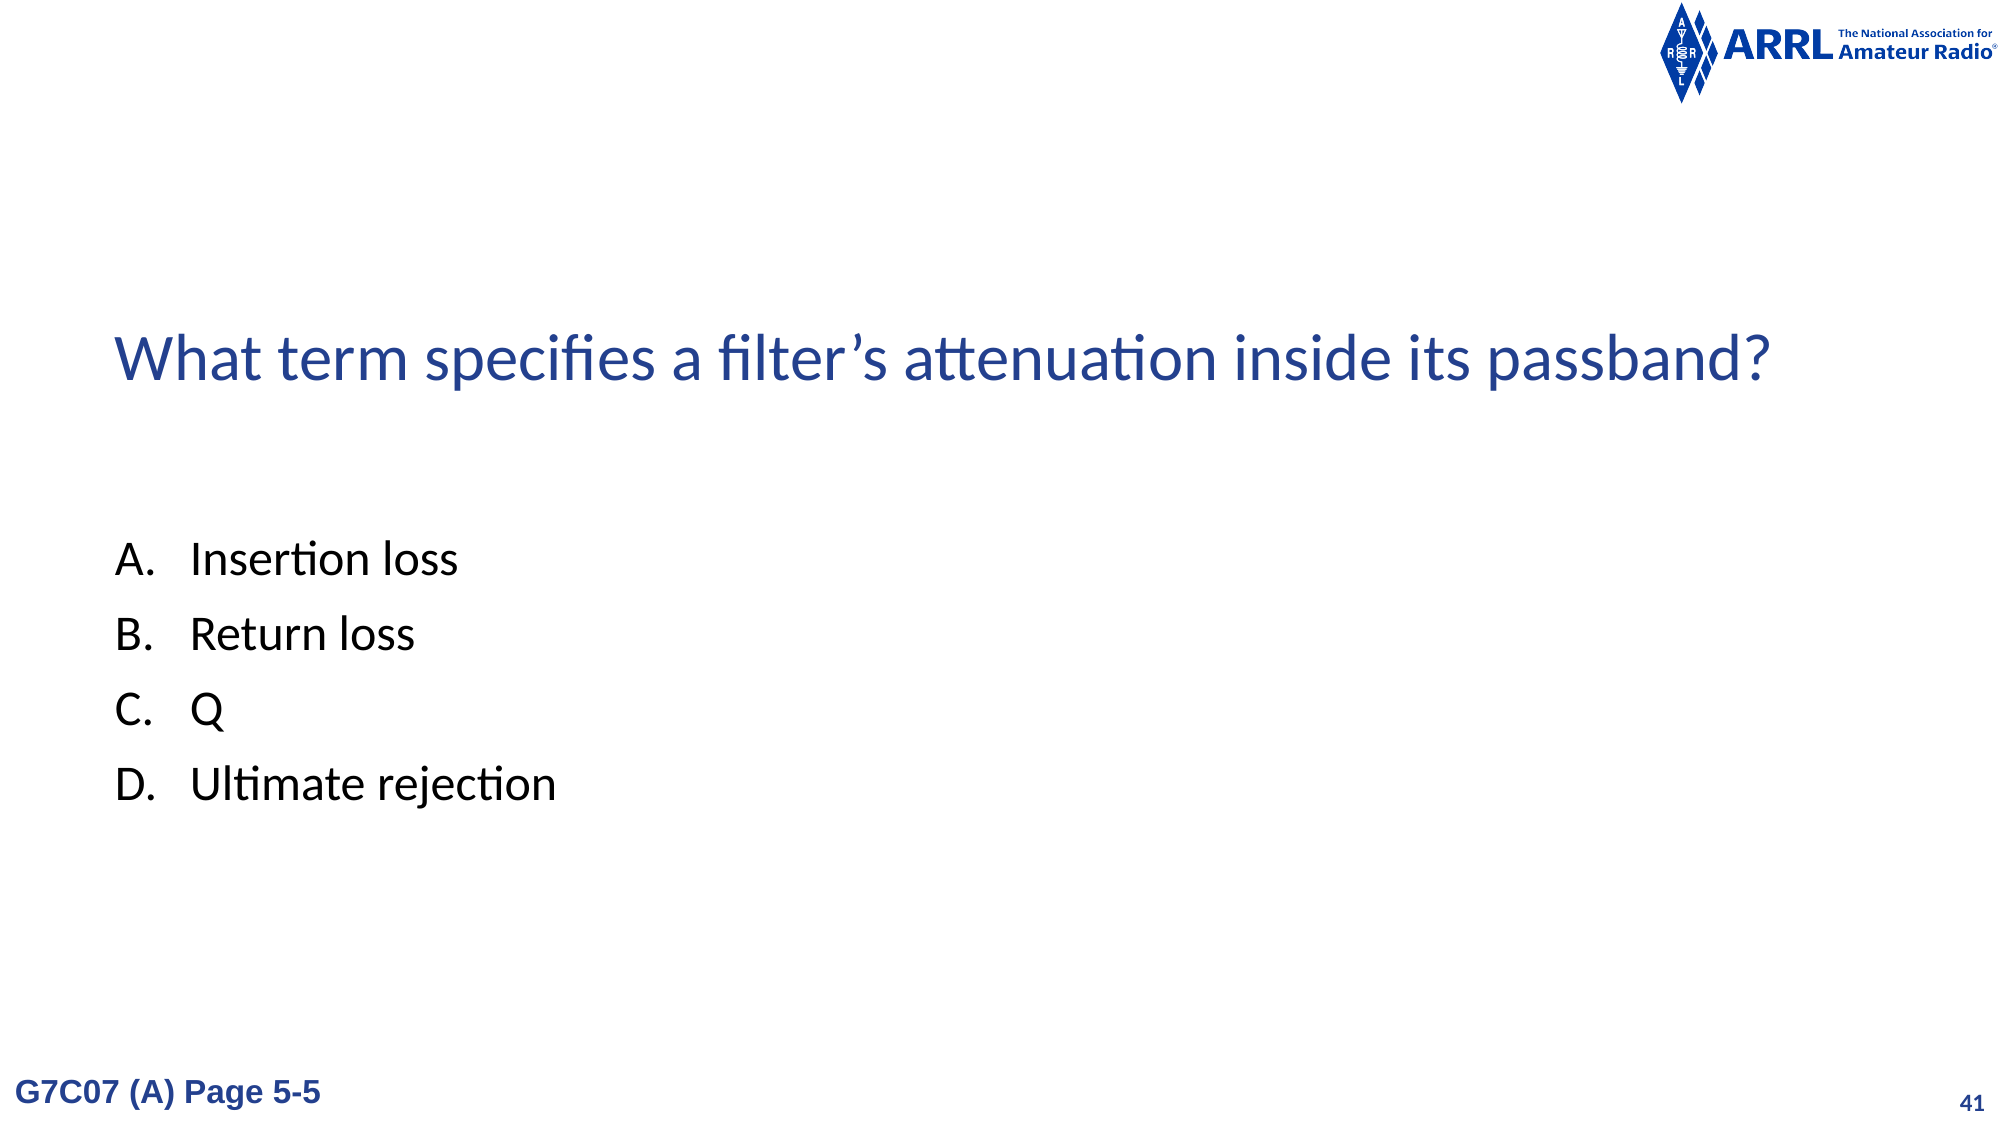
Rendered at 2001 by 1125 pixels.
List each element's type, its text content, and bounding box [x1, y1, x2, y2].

text_box G7C07 (A) Page 5-5 [0, 1062, 1313, 1118]
text_box 41 [1899, 1079, 2000, 1125]
list Insertion loss Return loss Q Ultimate rejection [99, 525, 1900, 1005]
picture [1658, 0, 1999, 106]
title What term specifies a filter’s attenuation inside its passband? [99, 249, 1900, 468]
